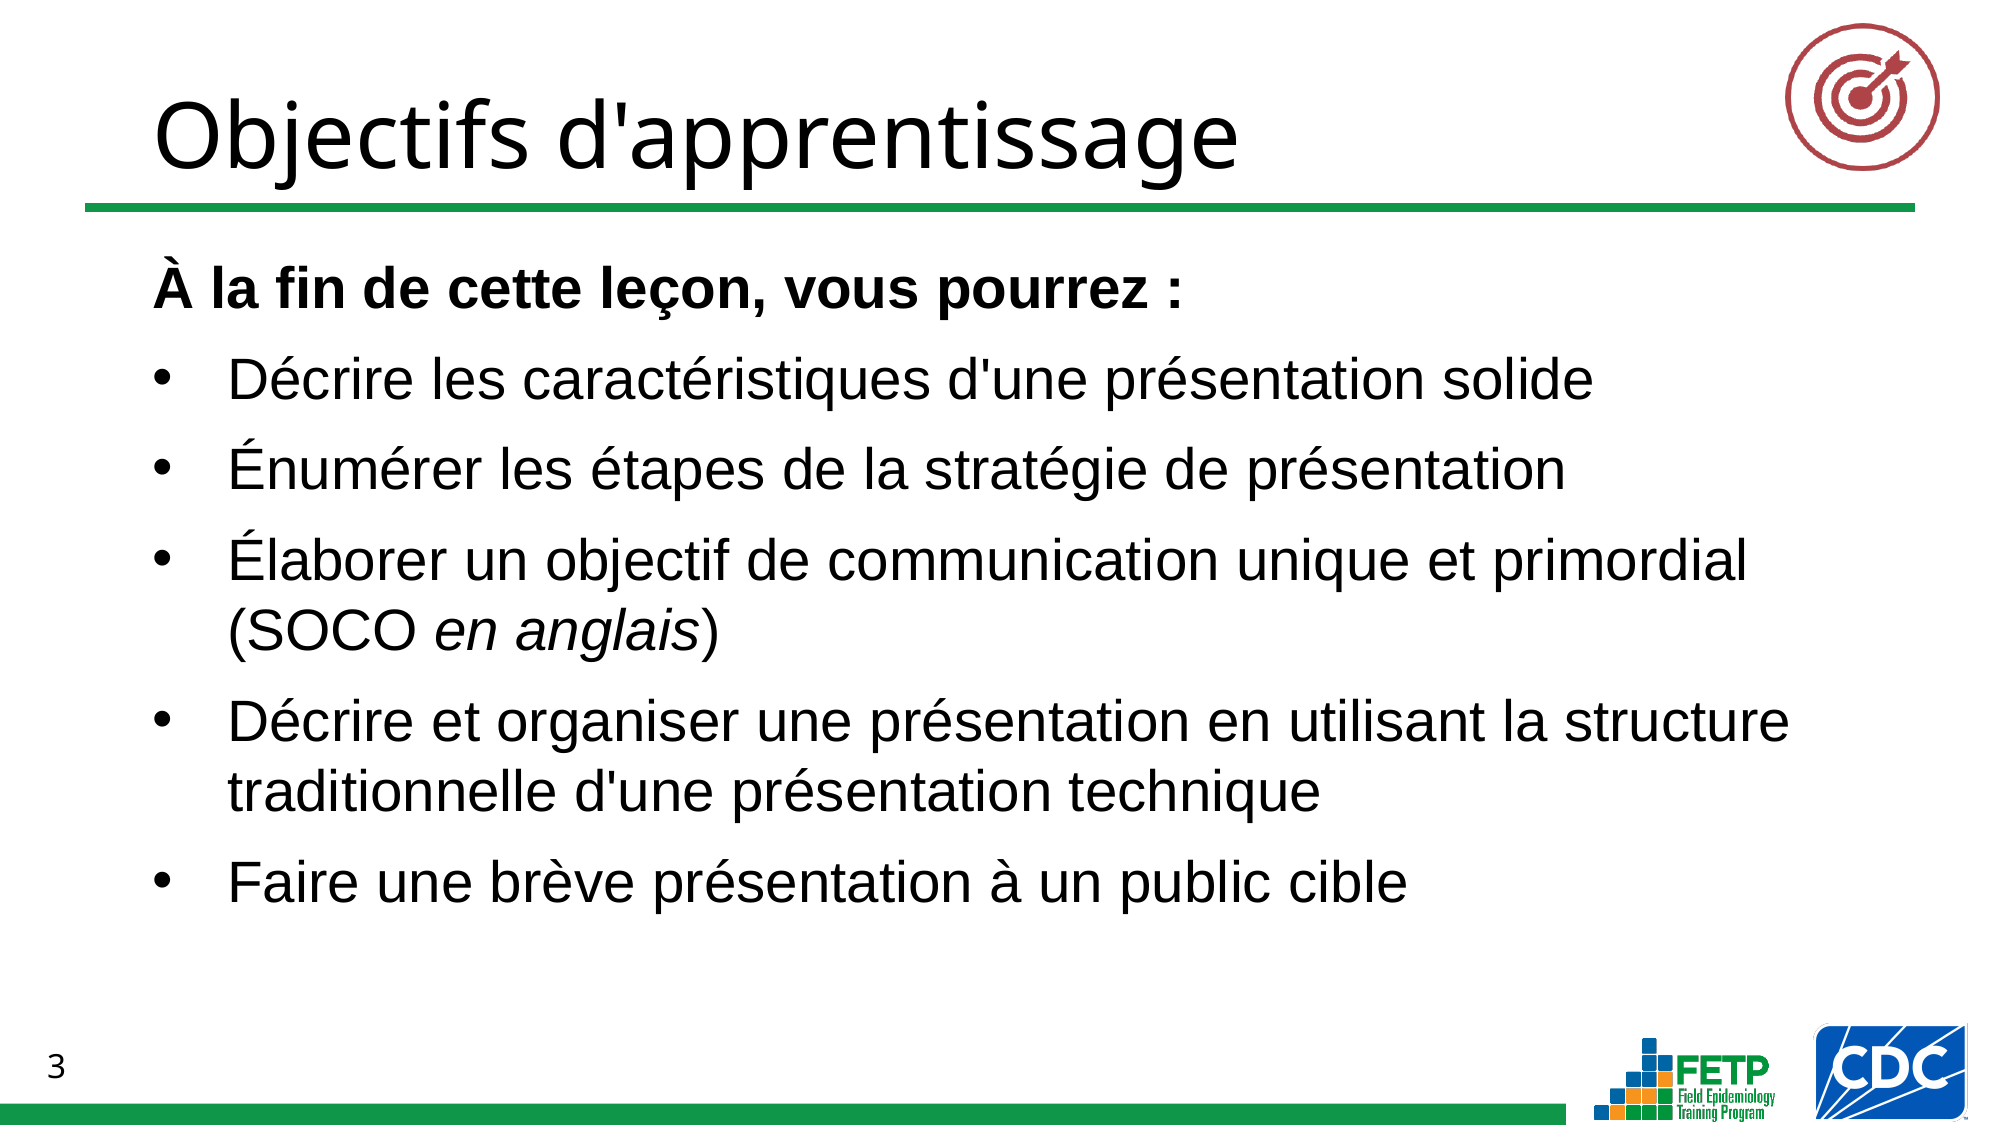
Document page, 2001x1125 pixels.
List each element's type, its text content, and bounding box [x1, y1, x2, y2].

picture [1813, 1023, 1968, 1122]
list À la fin de cette leçon, vous pourrez : Décrire les caractéristiques d'une présentation solide Énumérer les étapes de la stratégie de présentation Élaborer un objectif de communication unique et primordial (SOCO en anglais) Décrire et organiser une présentation en utilisant la structure traditionnelle d'une présentation technique Faire une brève présentation à un public cible [137, 242, 1863, 1004]
picture [1785, 23, 1940, 171]
picture [1594, 1038, 1775, 1122]
